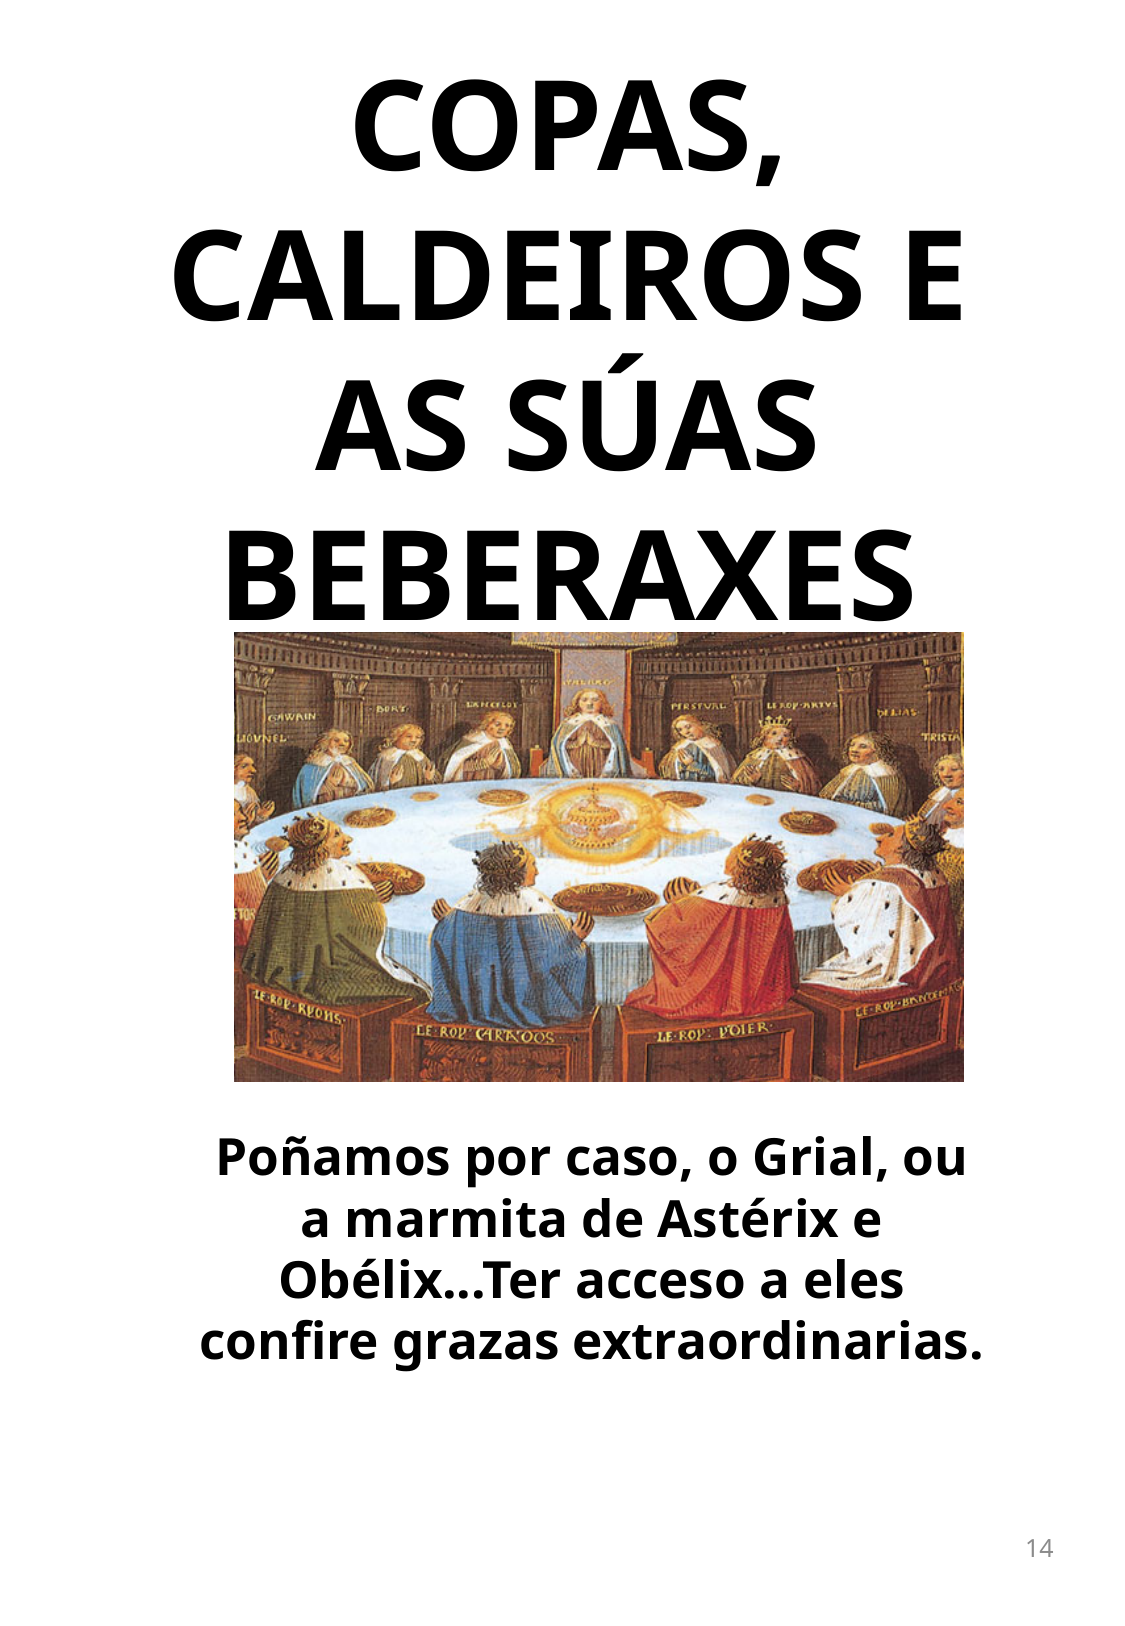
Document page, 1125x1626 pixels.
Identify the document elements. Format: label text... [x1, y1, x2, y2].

text_box Poñamos por caso, o Grial, ou a marmita de Astérix e Obélix...Ter acceso a eles confire grazas extraordinarias. [117, 1117, 1001, 1434]
slide_number 14 [806, 1506, 1069, 1593]
title COPAS, CALDEIROS E AS SÚAS BEBERAXES MÁXICAS [70, 320, 1067, 520]
picture [234, 632, 964, 1083]
